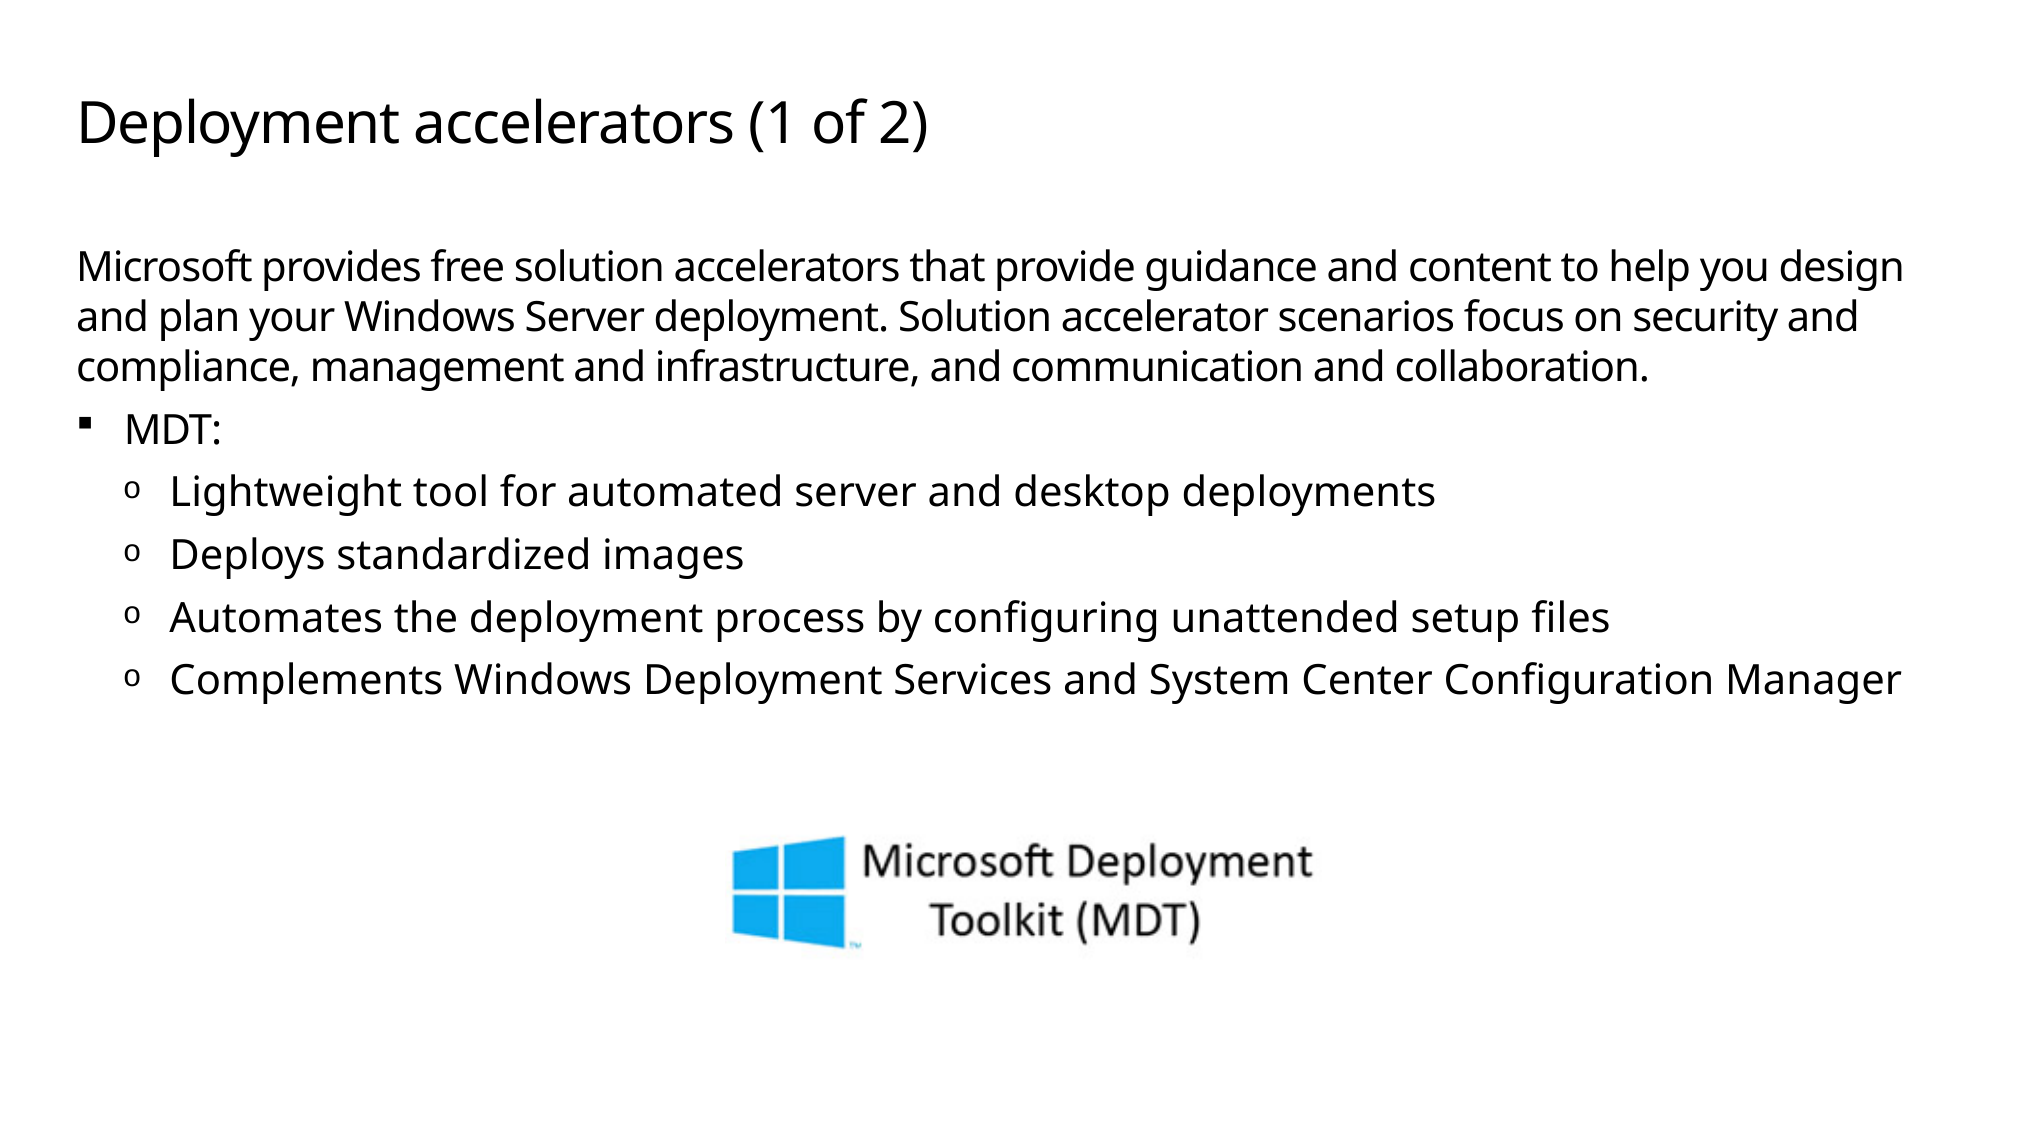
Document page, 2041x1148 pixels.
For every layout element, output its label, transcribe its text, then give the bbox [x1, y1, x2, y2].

list Microsoft provides free solution accelerators that provide guidance and content to help you design and plan your Windows Server deployment. Solution accelerator scenarios focus on security and compliance, management and infrastructure, and communication and collaboration. MDT: Lightweight tool for automated server and desktop deployments Deploys standardized images Automates the deployment process by configuring unattended setup files Complements Windows Deployment Services and System Center Configuration Manager [76, 240, 1970, 1074]
picture [724, 773, 1322, 986]
title Deployment accelerators (1 of 2) [76, 93, 1968, 161]
